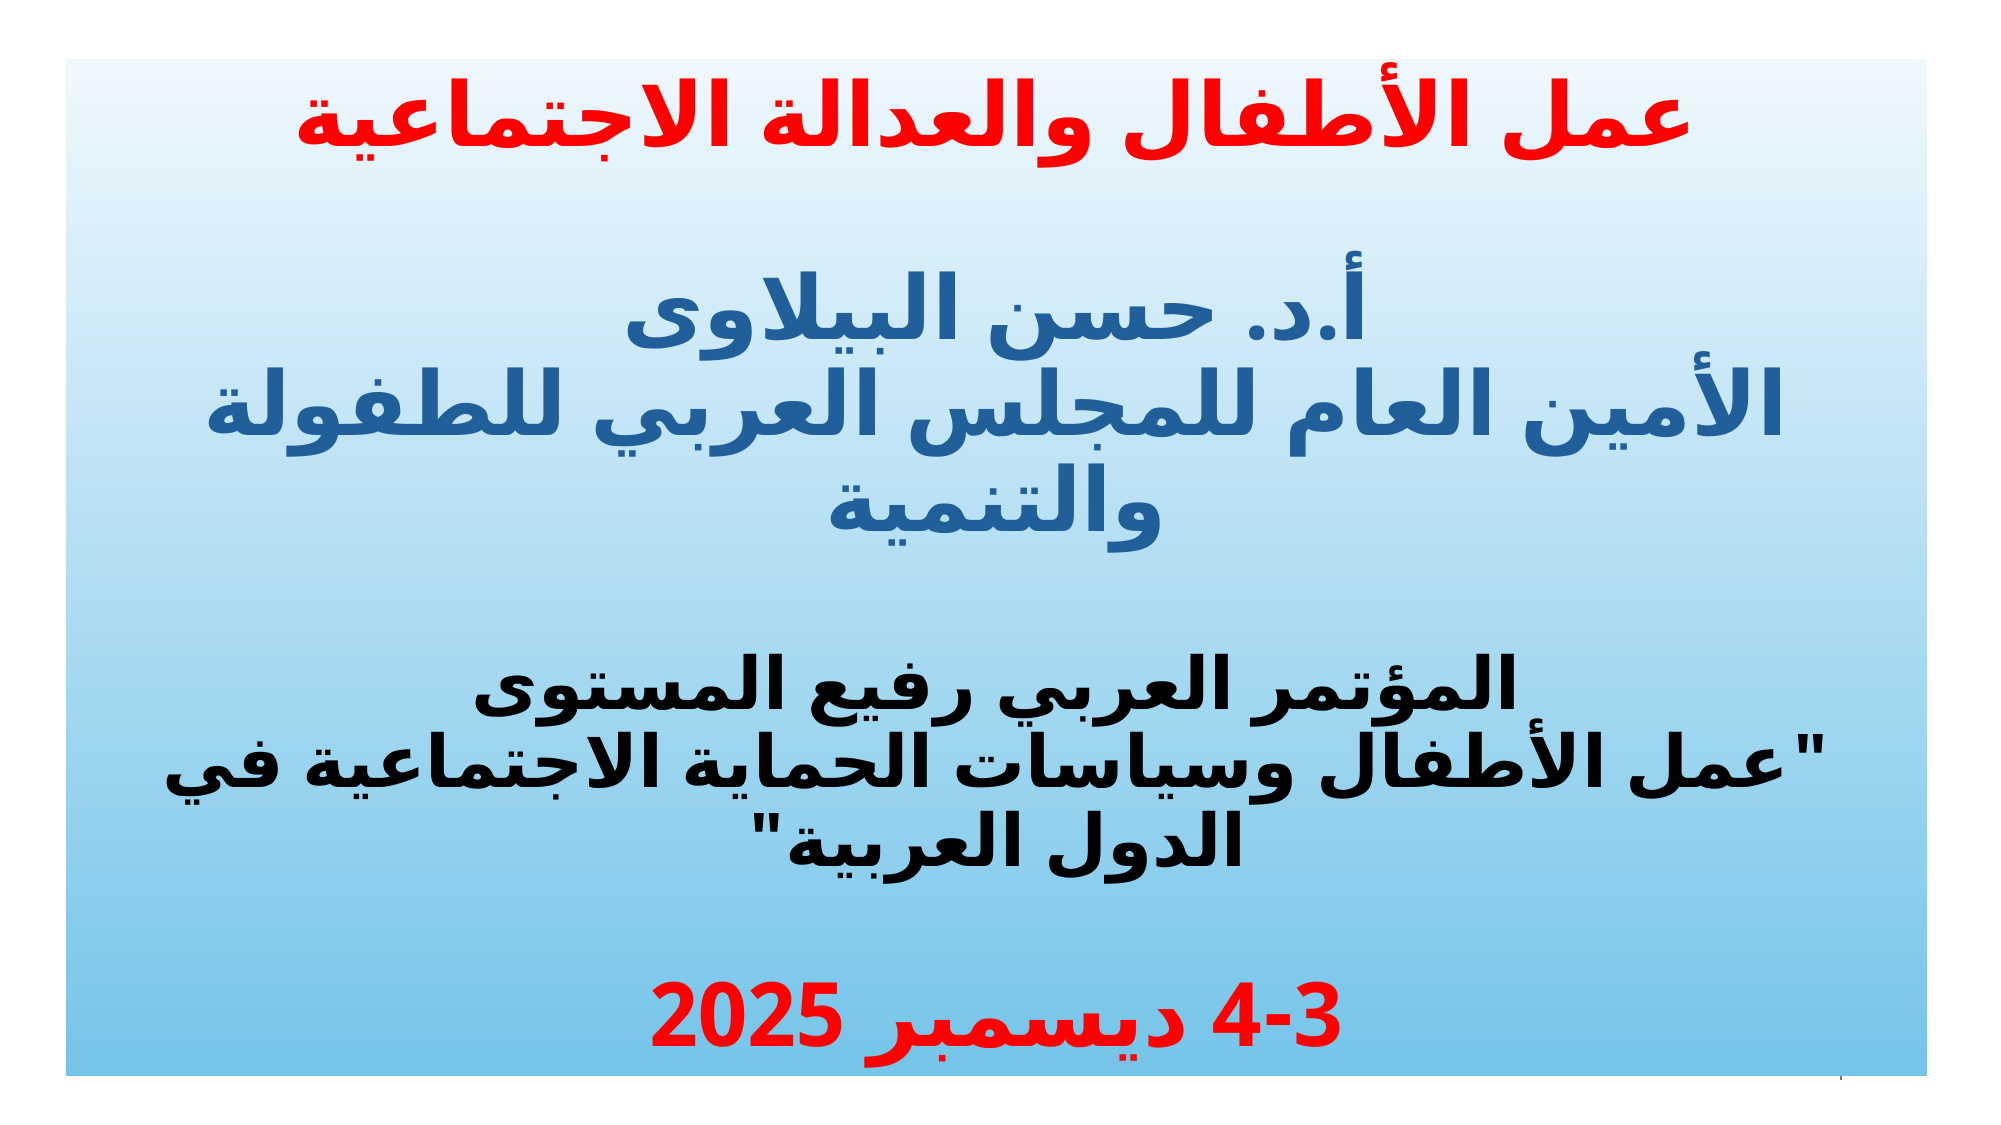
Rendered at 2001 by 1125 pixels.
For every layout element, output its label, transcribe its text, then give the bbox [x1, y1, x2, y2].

title عمل الأطفال والعدالة الاجتماعية أ.د. حسن البيلاوى الأمين العام للمجلس العربي للطفولة والتنمية المؤتمر العربي رفيع المستوى "عمل الأطفال وسياسات الحماية الاجتماعية في الدول العربية" 3-4 ديسمبر 2025 [65, 59, 1928, 1076]
slide_number 1 [1412, 1042, 1863, 1103]
